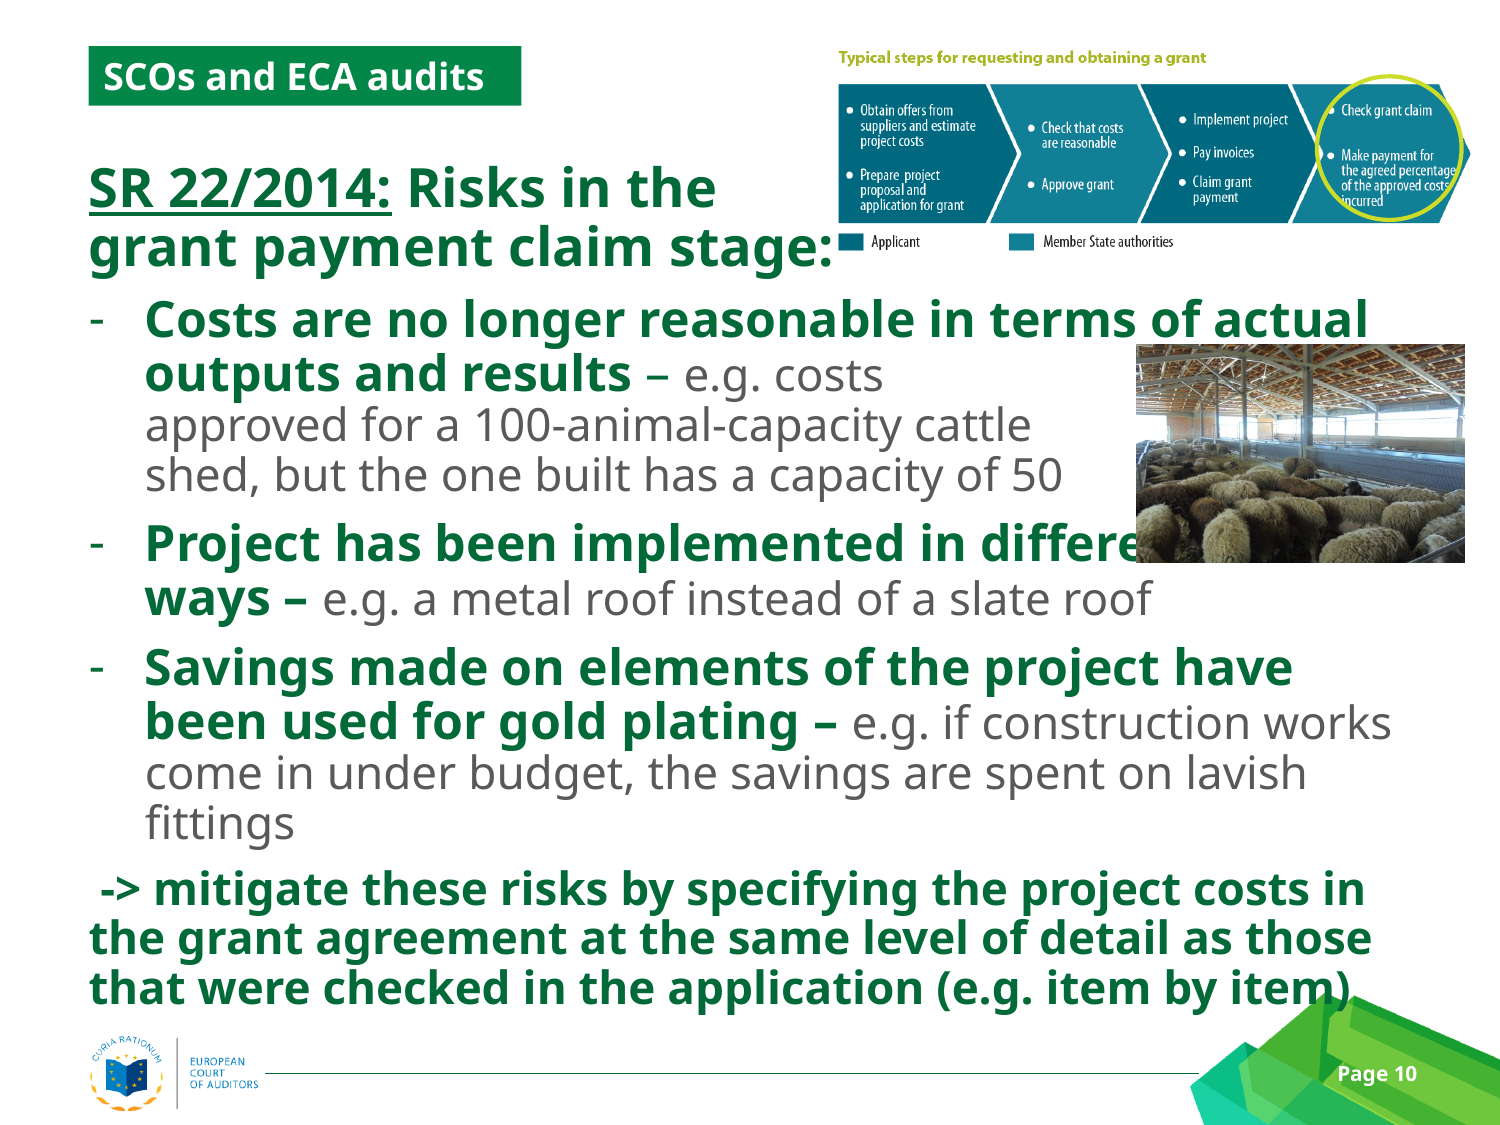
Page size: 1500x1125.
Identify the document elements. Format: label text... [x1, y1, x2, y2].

list SR 22/2014: Risks in the grant payment claim stage: Costs are no longer reasonable in terms of actual outputs and results – e.g. costs approved for a 100-animal-capacity cattle shed, but the one built has a capacity of 50 Project has been implemented in different ways – e.g. a metal roof instead of a slate roof Savings made on elements of the project have been used for gold plating – e.g. if construction works come in under budget, the savings are spent on lavish fittings -> mitigate these risks by specifying the project costs in the grant agreement at the same level of detail as those that were checked in the application (e.g. item by item) [88, 160, 1412, 1035]
text_box SCOs and ECA audits [88, 46, 522, 106]
picture [82, 1028, 265, 1118]
picture [1175, 987, 1500, 1125]
picture [1136, 343, 1466, 563]
slide_number Page 10 [1122, 1053, 1418, 1095]
picture [832, 45, 1477, 258]
